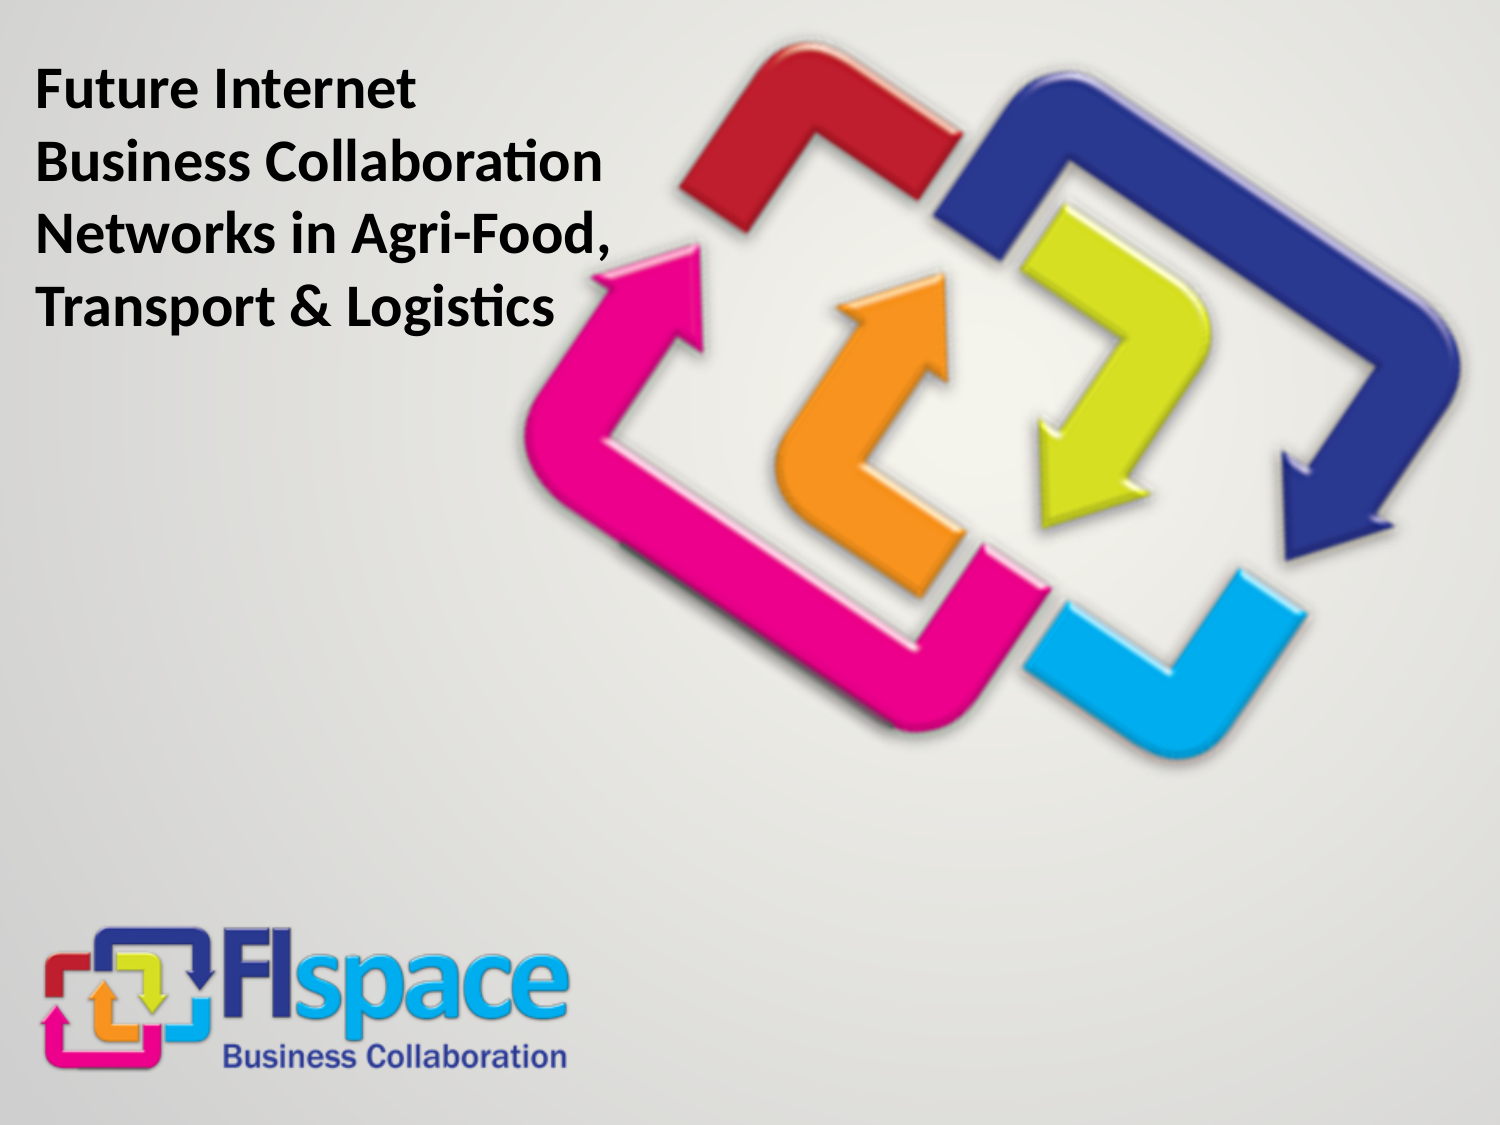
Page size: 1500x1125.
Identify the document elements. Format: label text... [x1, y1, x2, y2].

title Future Internet Business Collaboration Networks in Agri-Food, Transport & Logistics [20, 142, 642, 245]
picture [0, 0, 1500, 1125]
